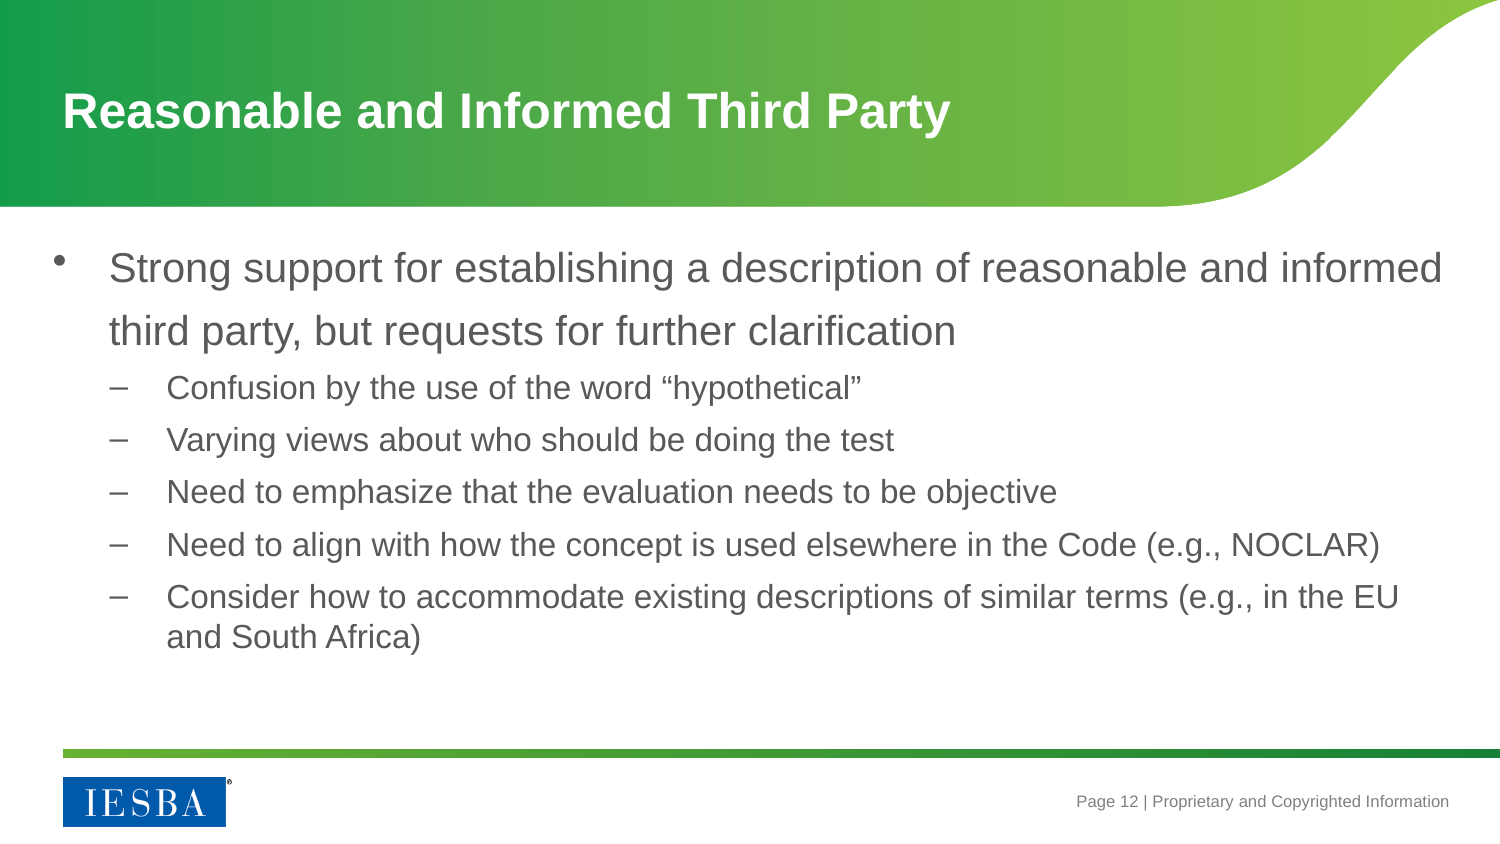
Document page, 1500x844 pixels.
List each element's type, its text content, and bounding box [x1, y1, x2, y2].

picture [63, 777, 232, 827]
title Reasonable and Informed Third Party [62, 75, 1300, 142]
picture [0, 0, 1500, 207]
list Strong support for establishing a description of reasonable and informed third party, but requests for further clarification Confusion by the use of the word “hypothetical” Varying views about who should be doing the test Need to emphasize that the evaluation needs to be objective Need to align with how the concept is used elsewhere in the Code (e.g., NOCLAR) Consider how to accommodate existing descriptions of similar terms (e.g., in the EU and South Africa) [37, 220, 1475, 747]
